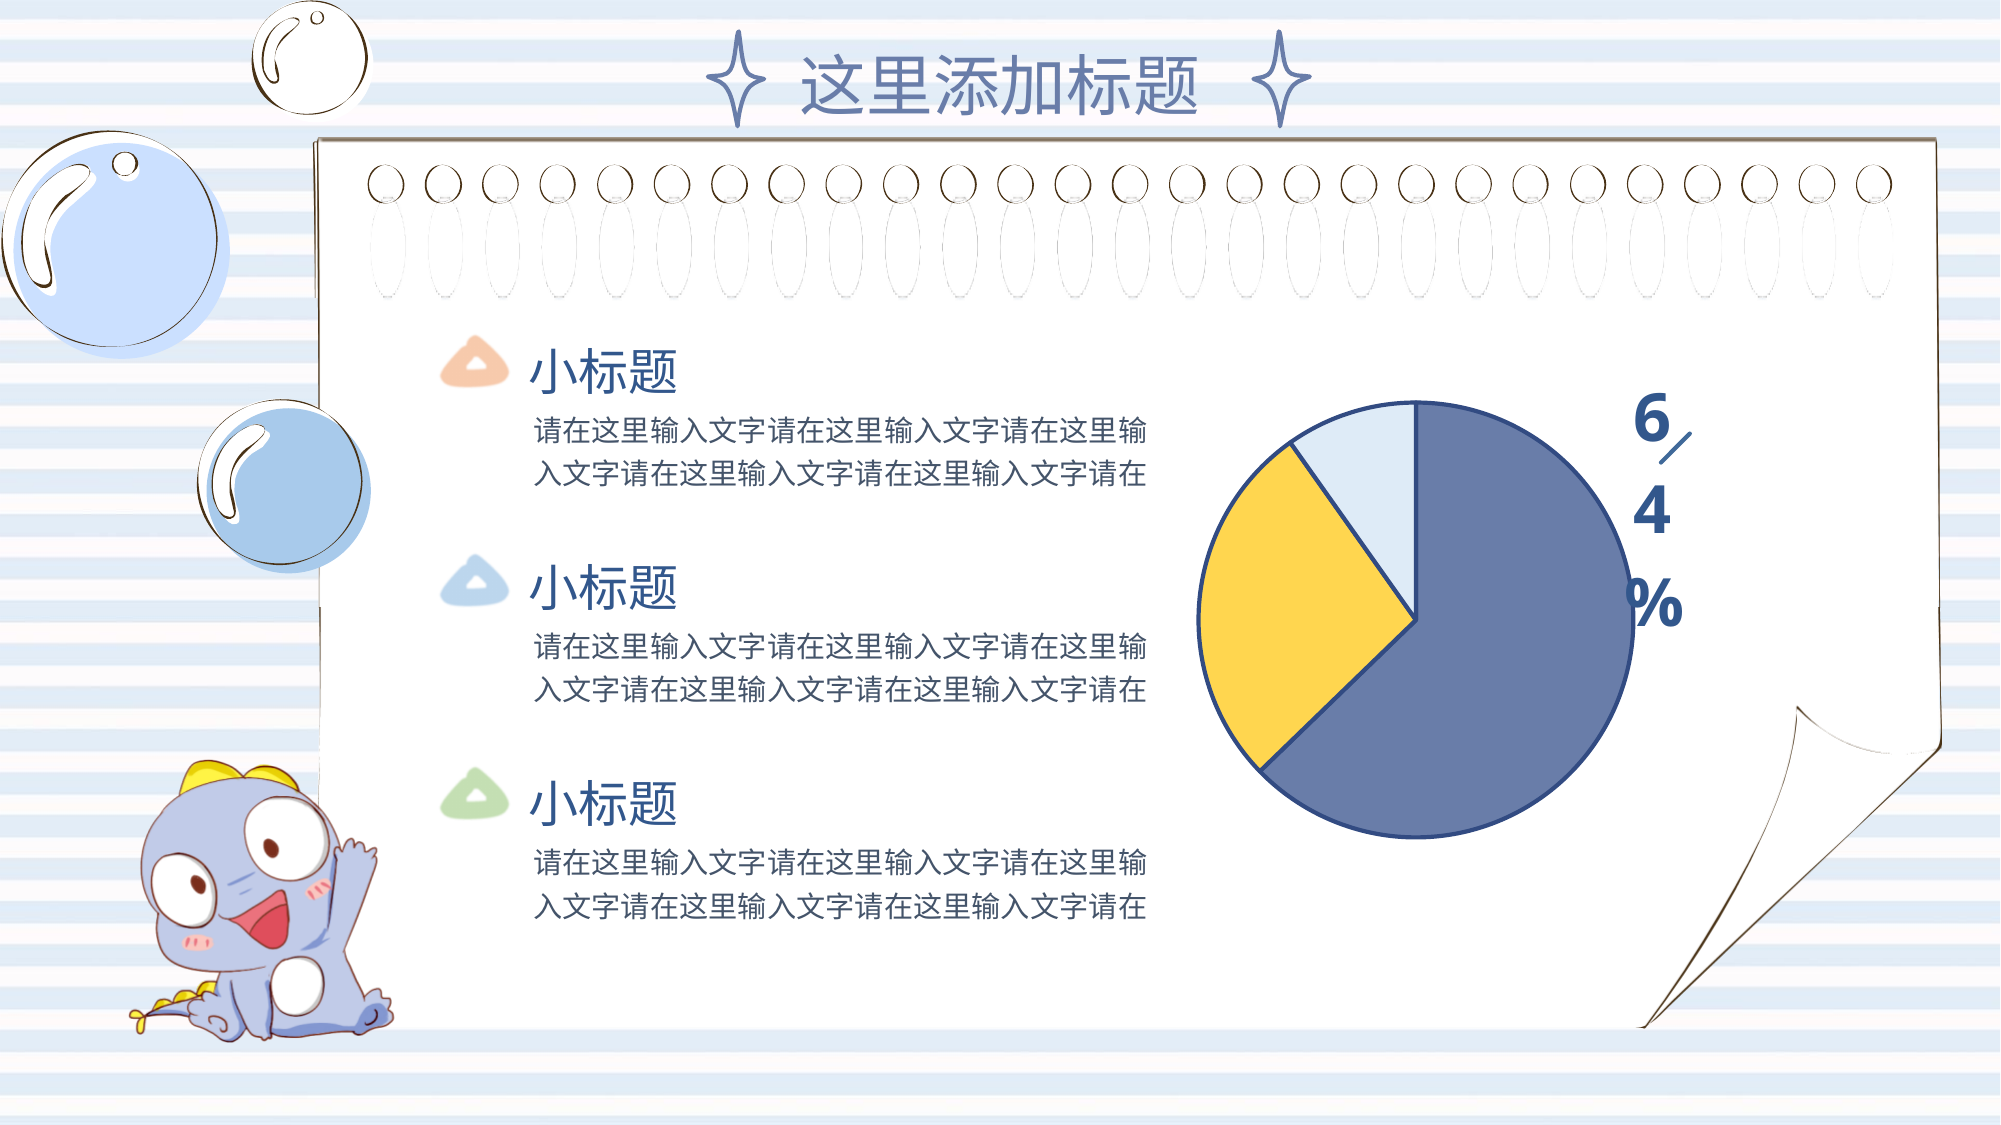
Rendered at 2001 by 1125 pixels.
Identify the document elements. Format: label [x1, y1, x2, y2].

picture [0, 0, 2001, 1125]
text_box [0, 0, 1942, 1029]
chart [1186, 355, 1784, 908]
